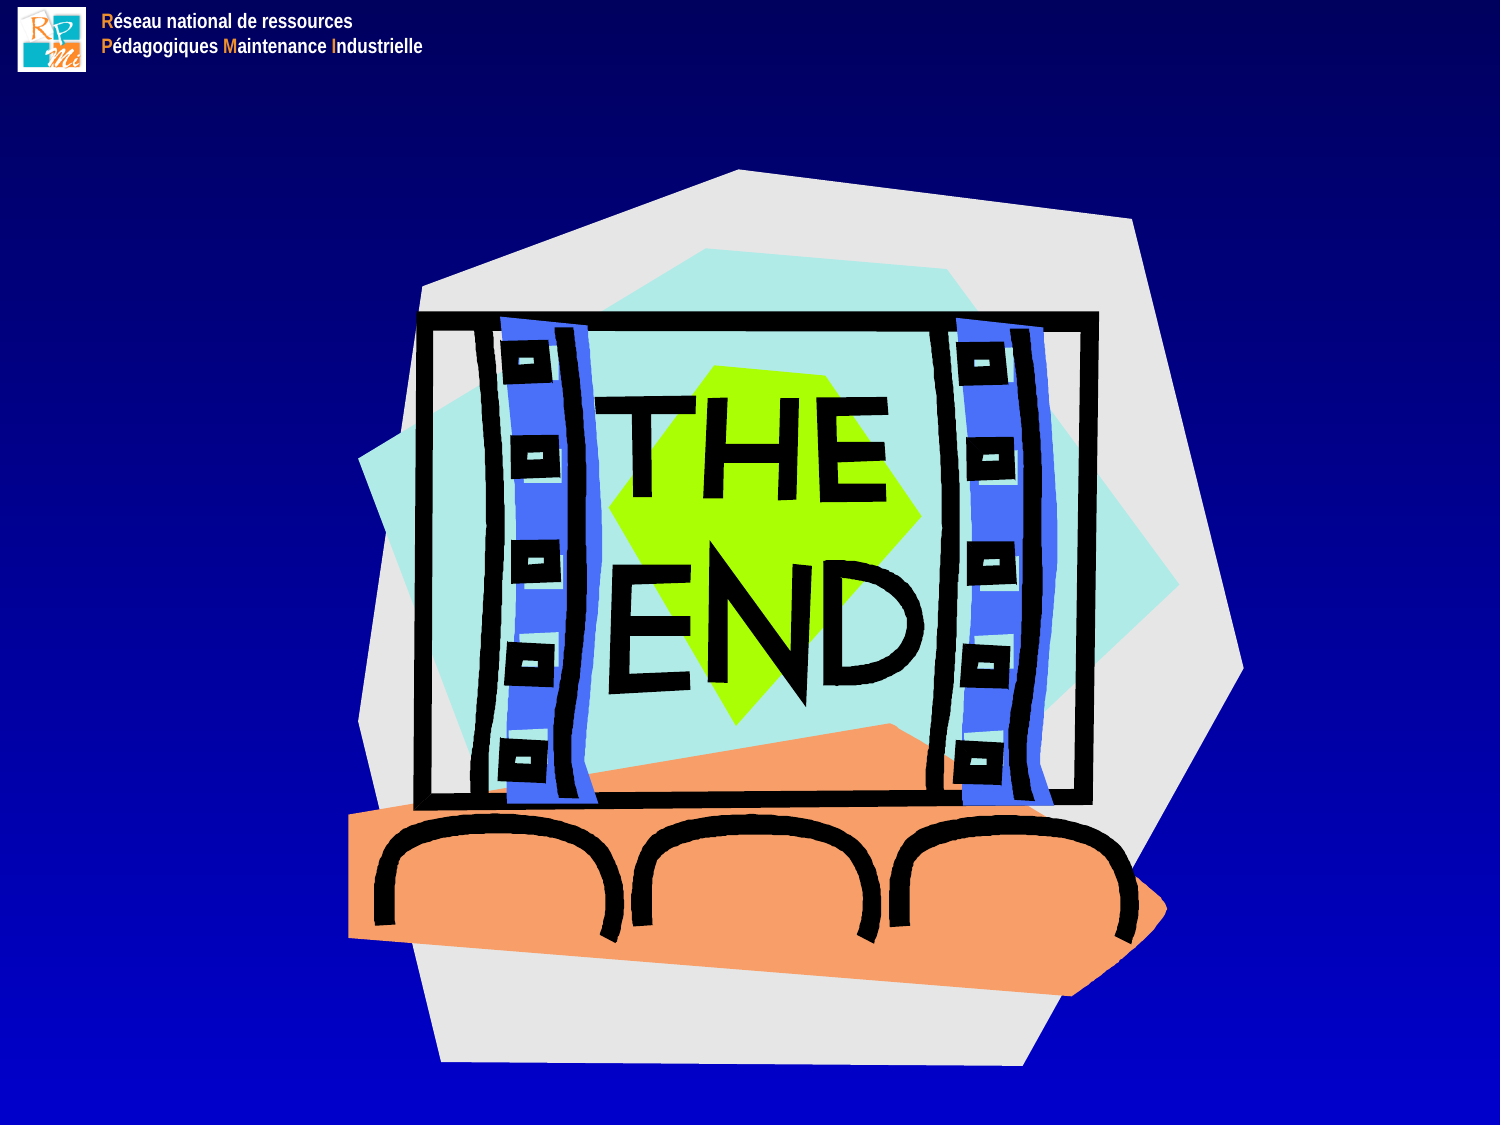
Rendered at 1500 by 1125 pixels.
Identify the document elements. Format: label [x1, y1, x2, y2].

picture [17, 7, 86, 72]
picture [348, 156, 1257, 1079]
